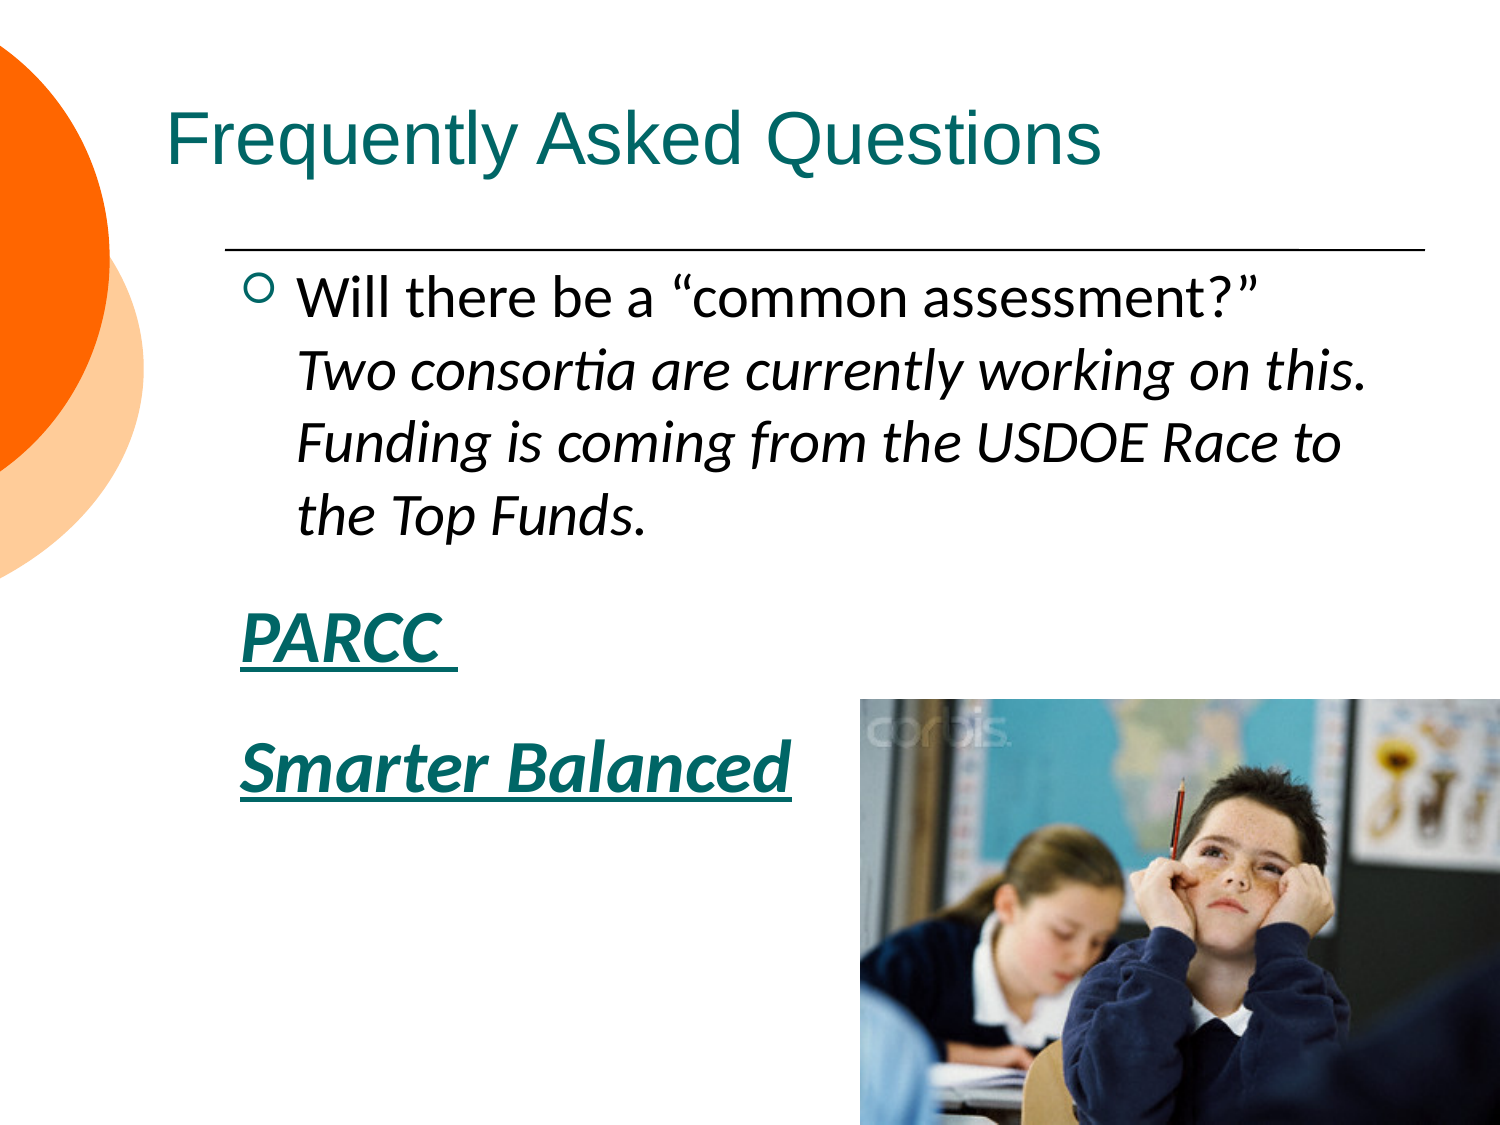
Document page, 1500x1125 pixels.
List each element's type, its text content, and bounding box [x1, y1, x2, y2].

title Frequently Asked Questions [149, 0, 1426, 188]
list Will there be a “common assessment?” Two consortia are currently working on this. Funding is coming from the USDOE Race to the Top Funds. PARCC Smarter Balanced [224, 249, 1426, 1038]
picture [860, 699, 1500, 1125]
